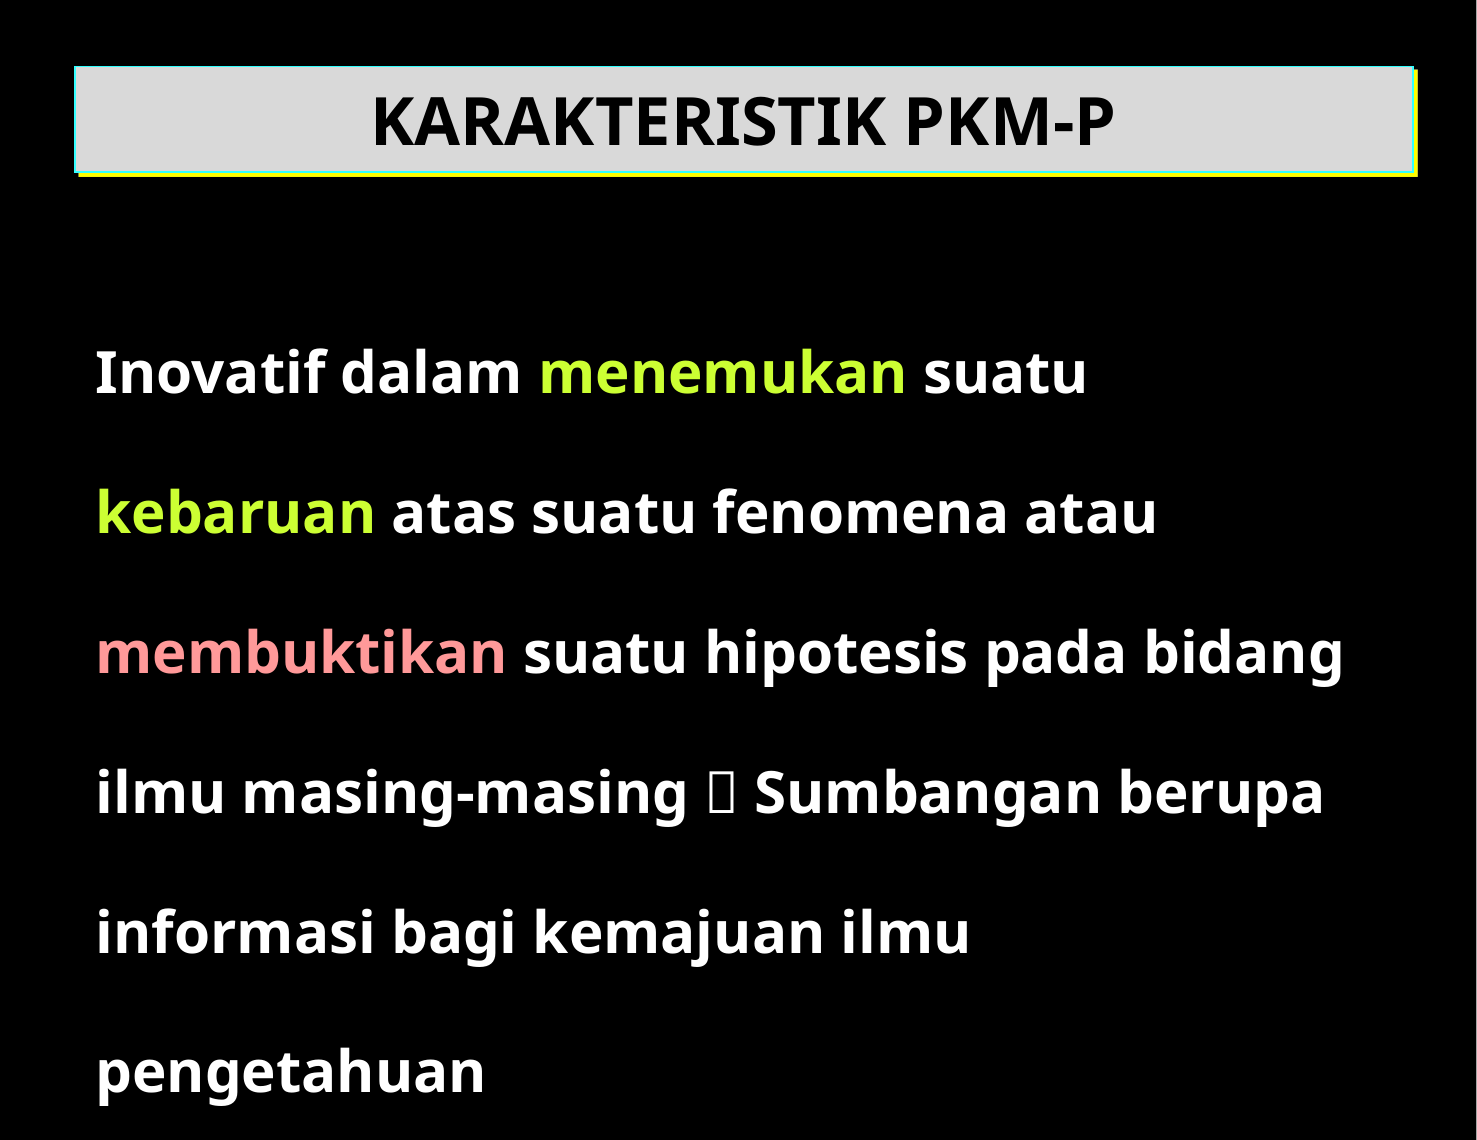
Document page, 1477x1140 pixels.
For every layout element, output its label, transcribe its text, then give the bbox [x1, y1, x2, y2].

text_box Inovatif dalam menemukan suatu kebaruan atas suatu fenomena atau membuktikan suatu hipotesis pada bidang ilmu masing-masing  Sumbangan berupa informasi bagi kemajuan ilmu pengetahuan [80, 257, 1393, 1013]
text_box KARAKTERISTIK PKM-P [75, 66, 1413, 172]
